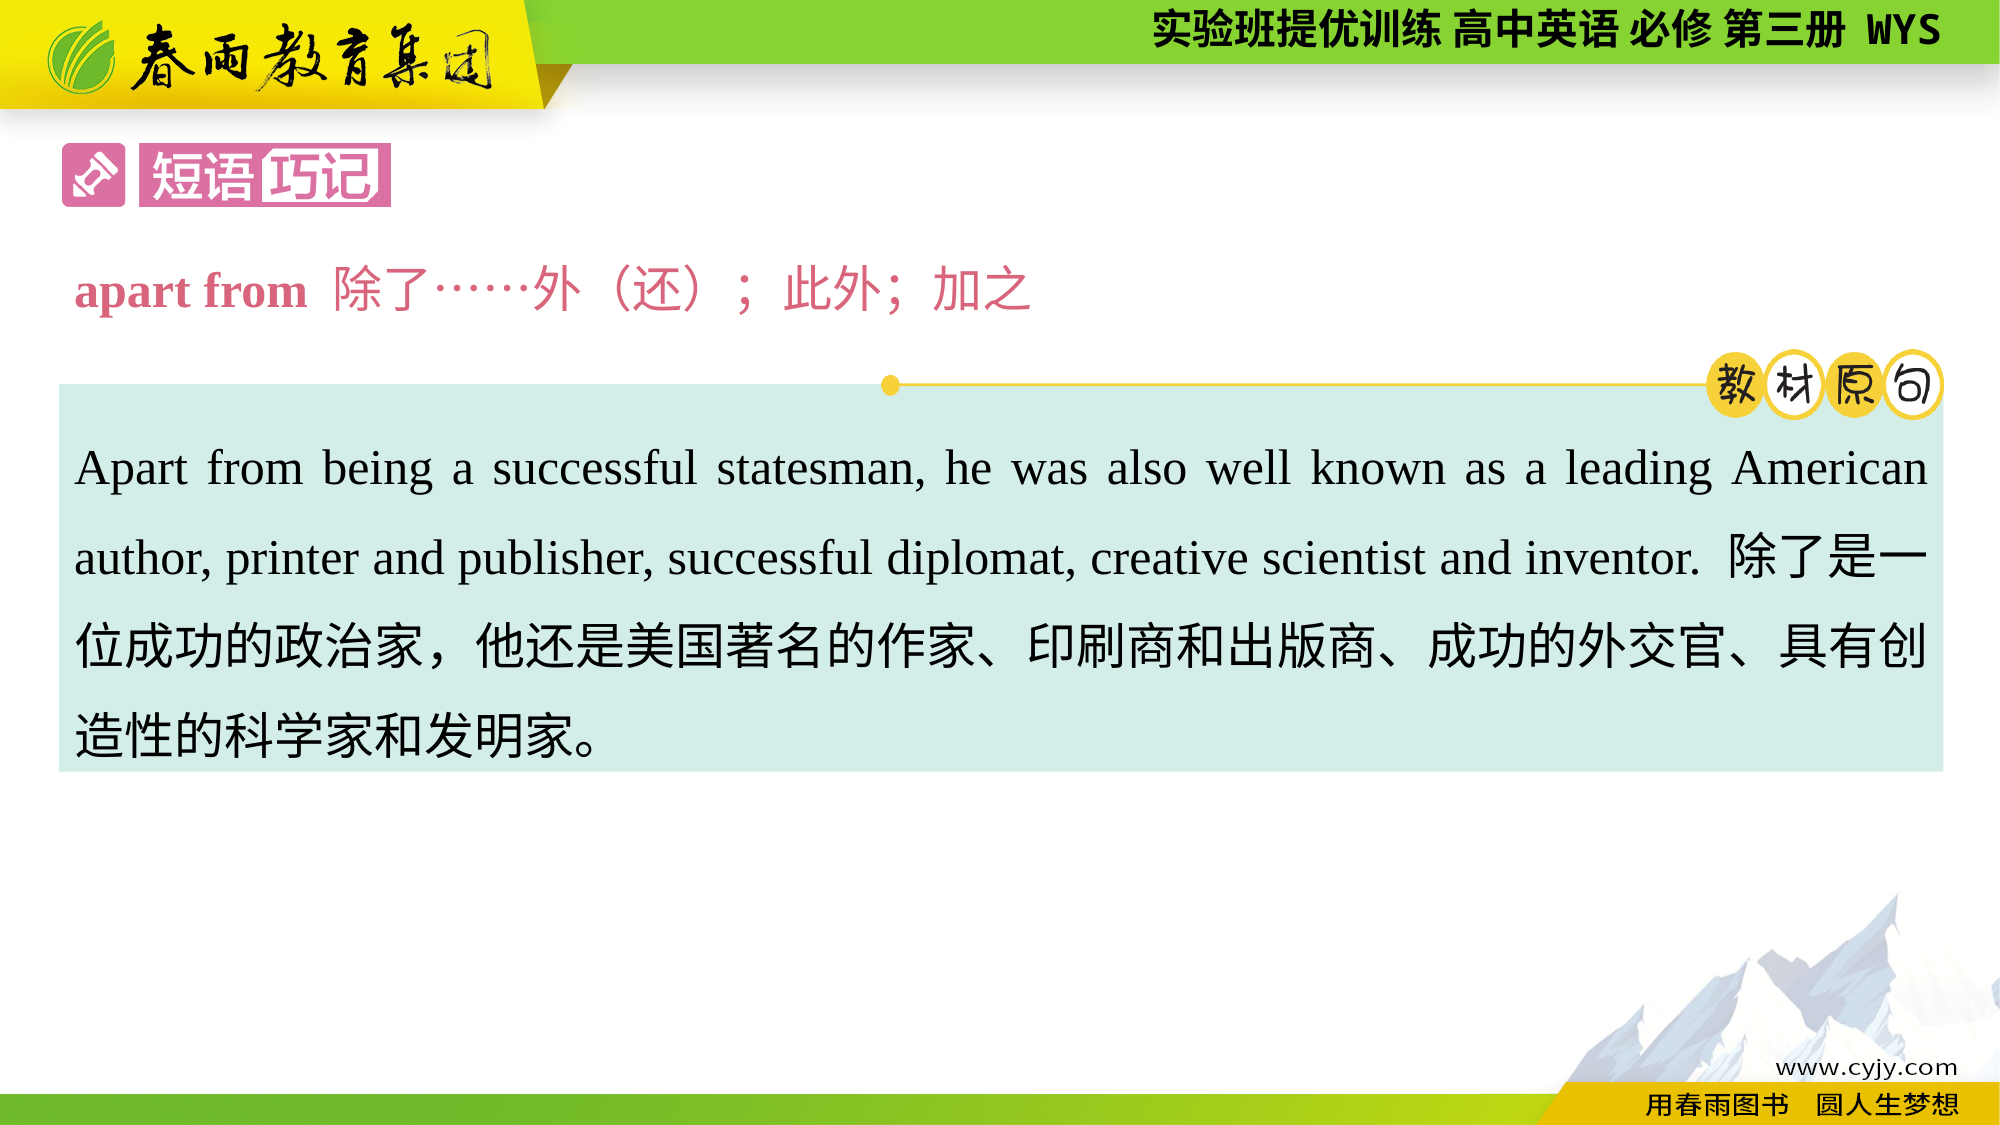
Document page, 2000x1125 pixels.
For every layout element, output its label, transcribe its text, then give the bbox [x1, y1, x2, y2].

text_box Apart from being a successful statesman, he was also well known as a leading American author, printer and publisher, successful diplomat, creative scientist and inventor. 除了是一位成功的政治家，他还是美国著名的作家、印刷商和出版商、成功的外交官、具有创造性的科学家和发明家。 [59, 384, 1944, 772]
picture [0, 0, 2000, 1125]
list apart from 除了……外（还）；此外；加之 [59, 219, 1944, 315]
